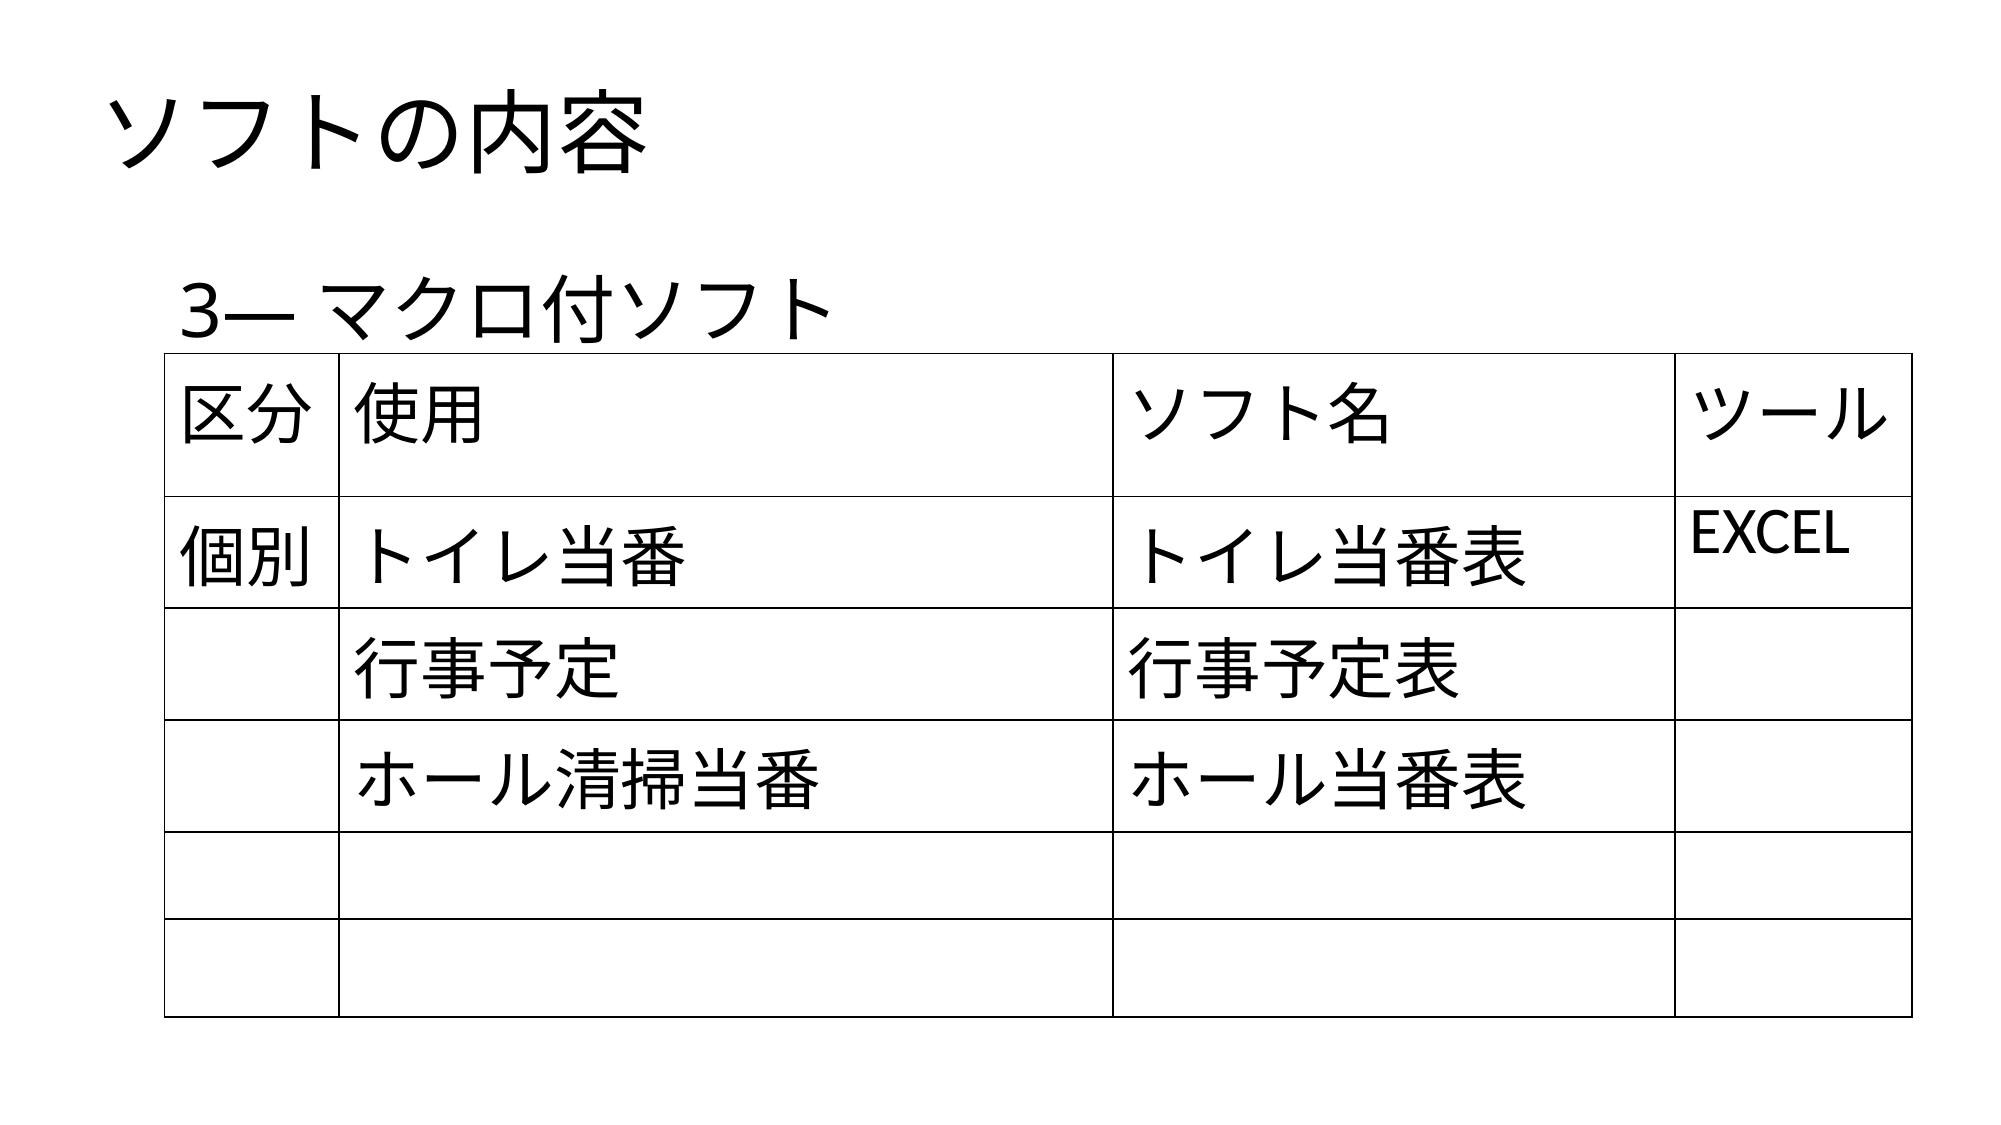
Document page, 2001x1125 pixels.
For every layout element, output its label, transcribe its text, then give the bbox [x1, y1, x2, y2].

text_box 3—マクロ付ソフト [164, 245, 1662, 353]
table_cell EXCEL [1676, 497, 1911, 607]
table_cell ホール当番表 [1114, 721, 1674, 831]
table_cell [1676, 609, 1911, 719]
table_cell [165, 833, 338, 918]
table_cell ホール清掃当番 [340, 721, 1112, 831]
table_header 使用 [340, 354, 1112, 496]
table_header ツール [1676, 354, 1911, 496]
table_cell 個別 [165, 497, 338, 607]
table_header 区分 [165, 354, 338, 496]
table_header ソフト名 [1114, 354, 1674, 496]
title ソフトの内容 [83, 68, 1581, 204]
table_cell [1676, 833, 1911, 918]
table_cell [165, 920, 338, 1016]
table_cell [340, 833, 1112, 918]
table_cell [1676, 920, 1911, 1016]
table_cell 行事予定 [340, 609, 1112, 719]
table_cell [1114, 920, 1674, 1016]
table_cell [340, 920, 1112, 1016]
table_cell トイレ当番表 [1114, 497, 1674, 607]
table_cell [1676, 721, 1911, 831]
table_cell 行事予定表 [1114, 609, 1674, 719]
table_cell [165, 609, 338, 719]
table_cell [1114, 833, 1674, 918]
table_cell トイレ当番 [340, 497, 1112, 607]
table_cell [165, 721, 338, 831]
